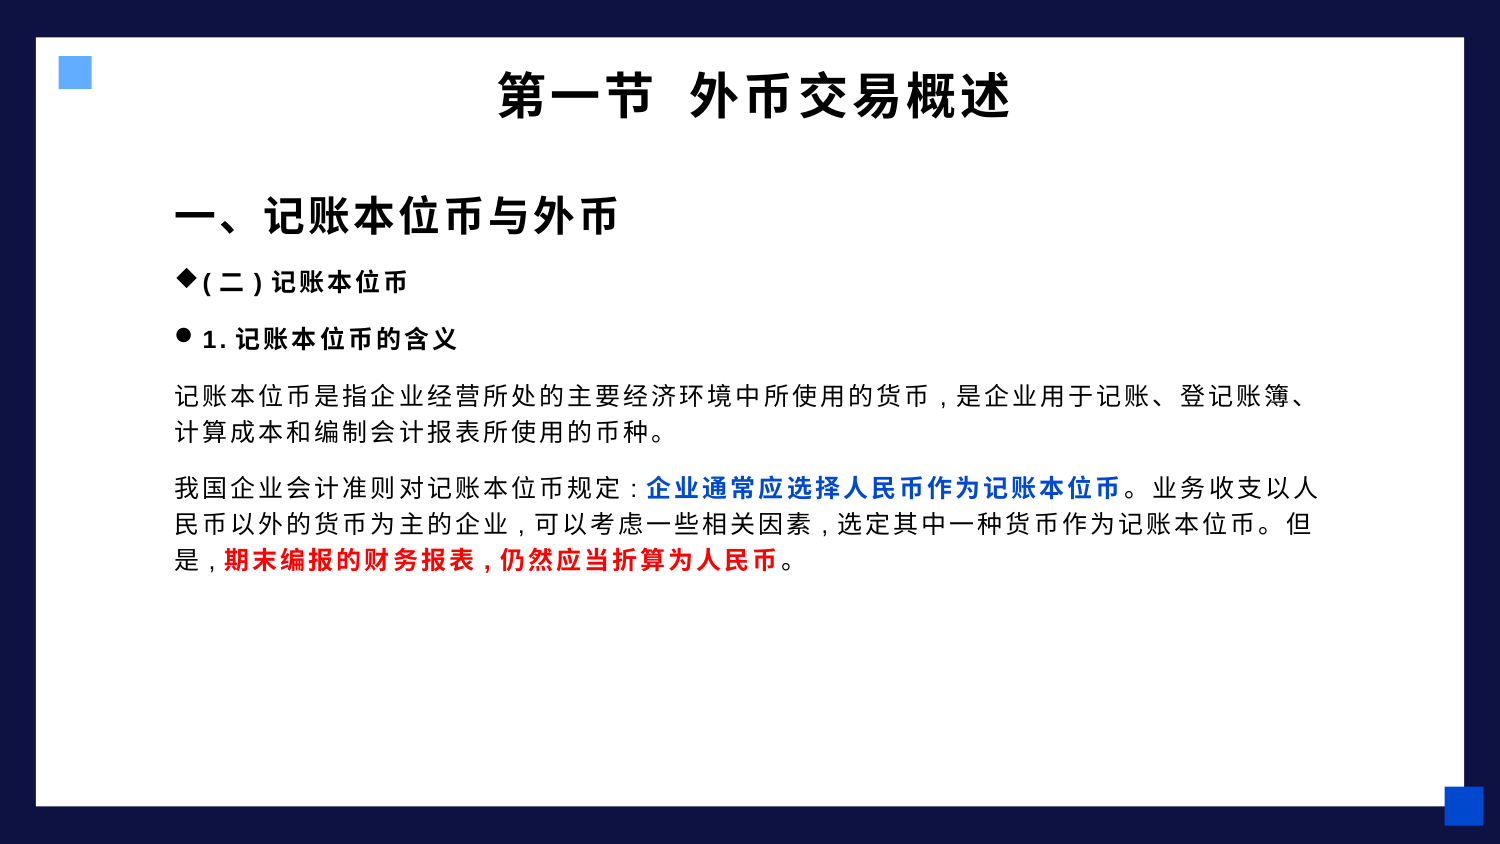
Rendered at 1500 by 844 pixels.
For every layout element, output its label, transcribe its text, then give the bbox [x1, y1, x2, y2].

title 第一节 外币交易概述 [159, 43, 1344, 133]
list 一、记账本位币与外币 (二)记账本位币 1.记账本位币的含义 记账本位币是指企业经营所处的主要经济环境中所使用的货币,是企业用于记账、登记账簿、计算成本和编制会计报表所使用的币种。 我国企业会计准则对记账本位币规定:企业通常应选择人民币作为记账本位币。业务收支以人民币以外的货币为主的企业,可以考虑一些相关因素,选定其中一种货币作为记账本位币。但是,期末编报的财务报表,仍然应当折算为人民币。 [157, 179, 1343, 604]
